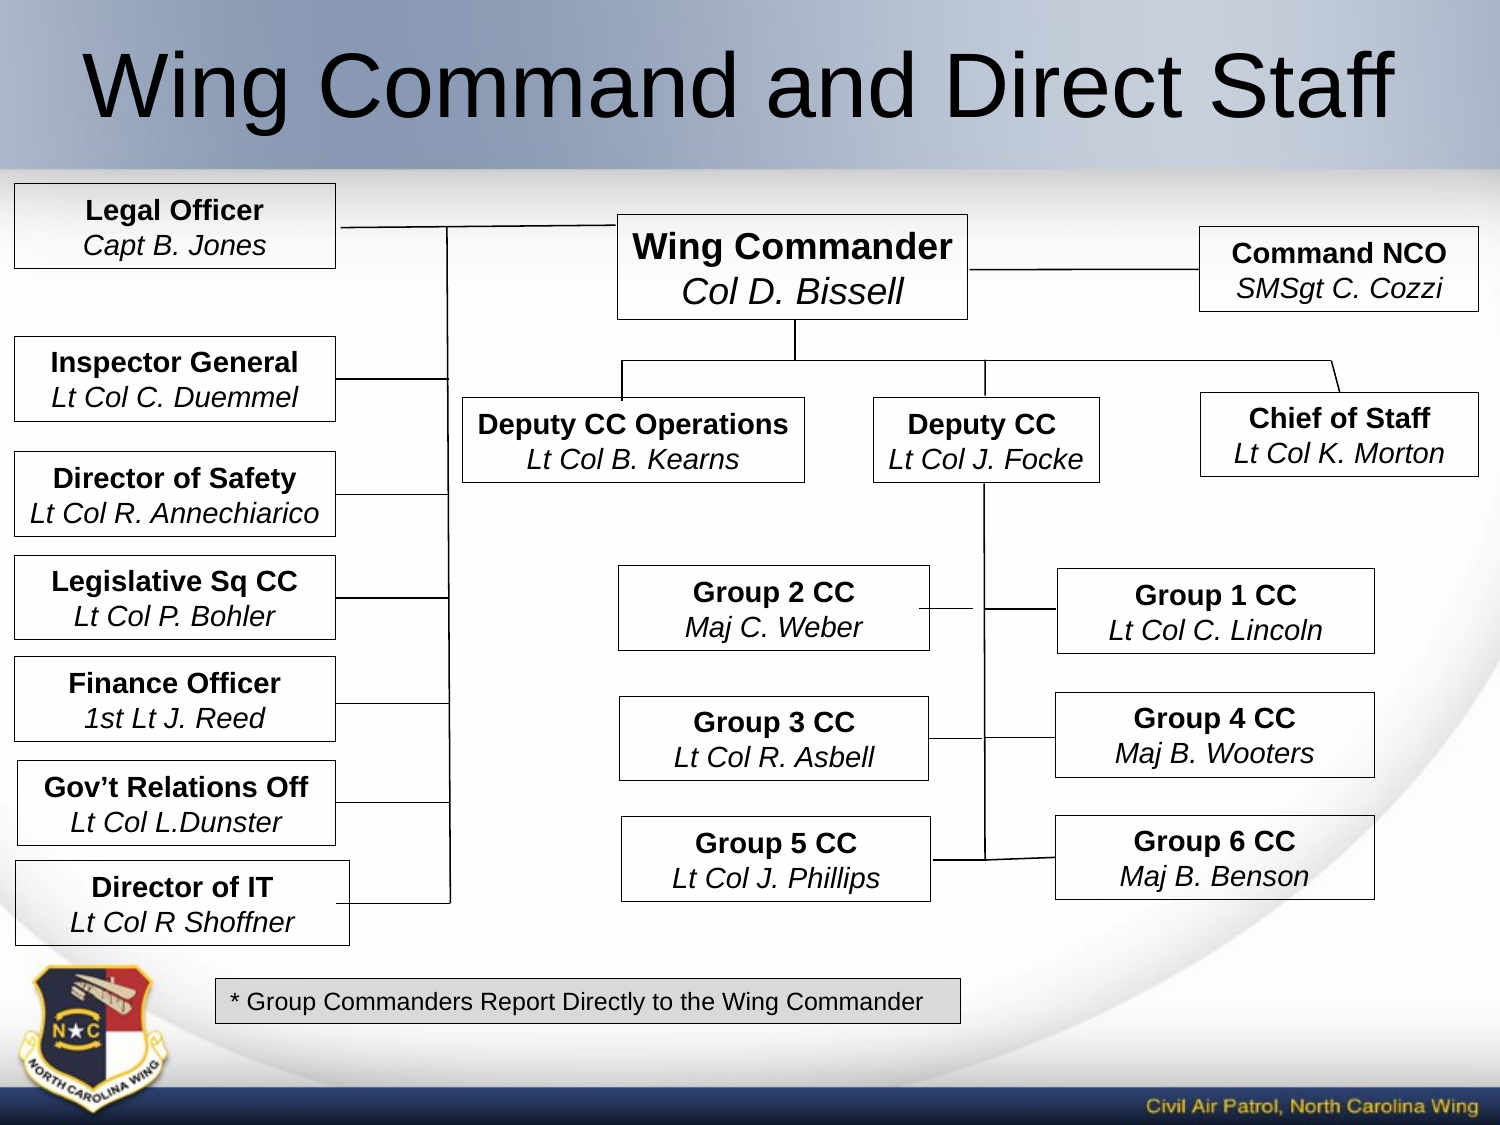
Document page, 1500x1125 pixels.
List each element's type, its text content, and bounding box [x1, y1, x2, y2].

text_box Deputy CC Lt Col J. Focke [873, 397, 1100, 483]
text_box Chief of Staff Lt Col K. Morton [1200, 392, 1479, 477]
text_box Director of Safety Lt Col R. Annechiarico [14, 451, 336, 537]
text_box Gov’t Relations Off Lt Col L.Dunster [17, 760, 336, 846]
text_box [446, 499, 451, 600]
text_box * Group Commanders Report Directly to the Wing Commander [215, 978, 961, 1024]
text_box Director of IT Lt Col R Shoffner [15, 860, 350, 946]
text_box Inspector General Lt Col C. Duemmel [14, 336, 336, 422]
text_box Finance Officer 1st Lt J. Reed [14, 656, 336, 742]
text_box Group 2 CC Maj C. Weber [618, 565, 930, 651]
title Wing Command and Direct Staff [64, 0, 1415, 161]
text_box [990, 857, 1056, 861]
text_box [446, 807, 451, 903]
text_box Deputy CC Operations Lt Col B. Kearns [462, 397, 805, 483]
text_box Wing Commander Col D. Bissell [617, 214, 968, 320]
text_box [446, 226, 451, 381]
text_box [446, 384, 451, 496]
text_box Group 1 CC Lt Col C. Lincoln [1057, 568, 1375, 654]
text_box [446, 604, 451, 705]
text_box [446, 709, 451, 804]
picture [0, 0, 1500, 1125]
text_box Command NCO SMSgt C. Cozzi [1199, 226, 1479, 312]
text_box Group 4 CC Maj B. Wooters [1055, 692, 1375, 778]
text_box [1331, 360, 1340, 393]
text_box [340, 224, 616, 228]
text_box Legislative Sq CC Lt Col P. Bohler [14, 555, 336, 640]
text_box Group 6 CC Maj B. Benson [1055, 815, 1375, 900]
text_box Legal Officer Capt B. Jones [14, 183, 336, 269]
text_box Group 3 CC Lt Col R. Asbell [619, 696, 929, 781]
text_box Group 5 CC Lt Col J. Phillips [621, 816, 931, 902]
